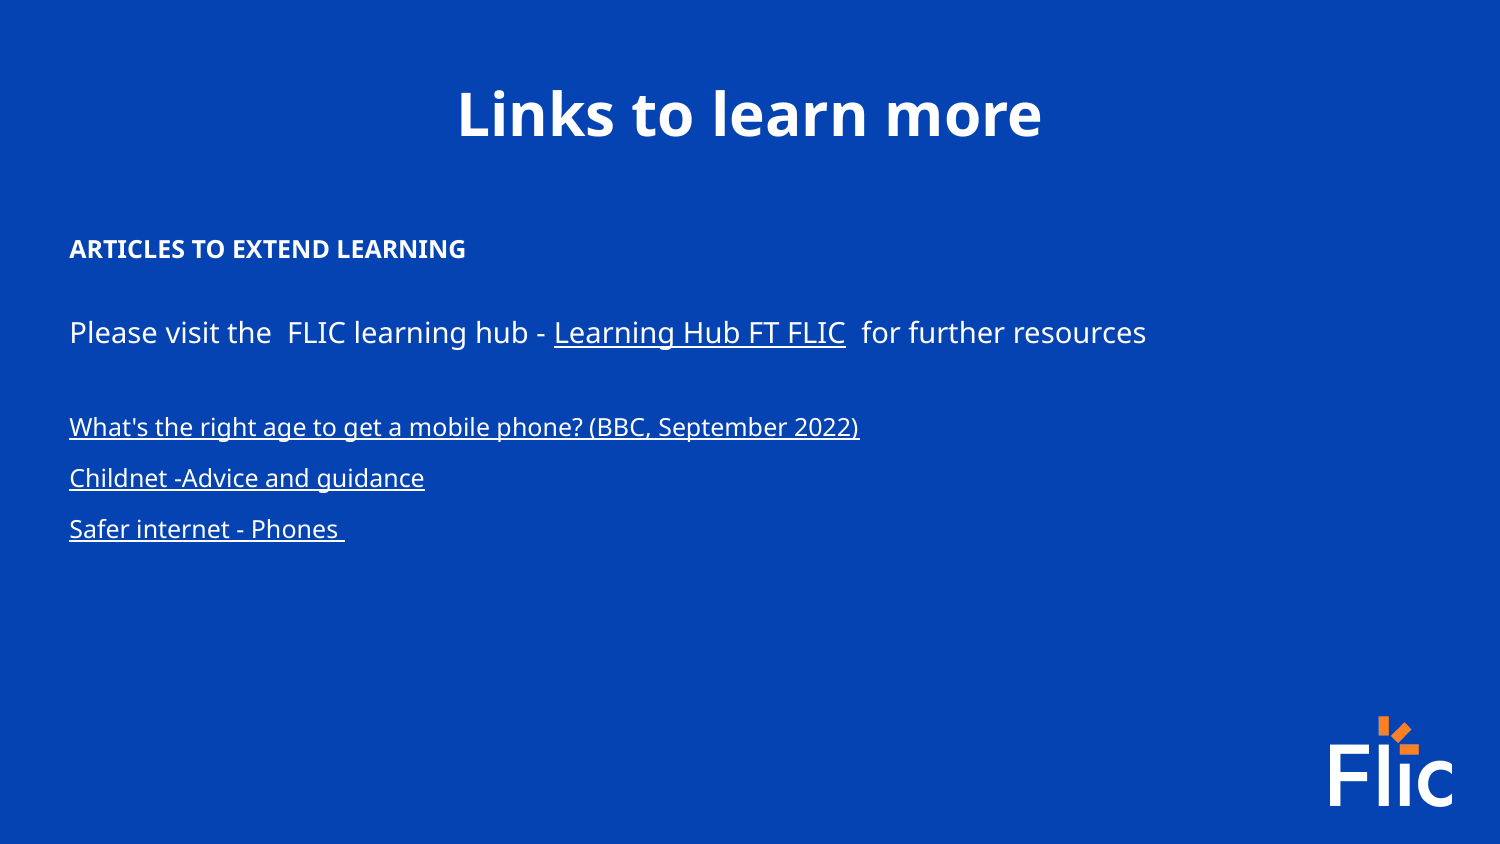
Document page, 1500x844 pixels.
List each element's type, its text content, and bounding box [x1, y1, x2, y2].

text_box ARTICLES TO EXTEND LEARNING Please visit the FLIC learning hub - Learning Hub FT FLIC for further resources What's the right age to get a mobile phone? (BBC, September 2022) Childnet -Advice and guidance Safer internet - Phones [54, 214, 1500, 700]
picture [1330, 716, 1452, 807]
text_box Links to learn more [268, 49, 1231, 164]
